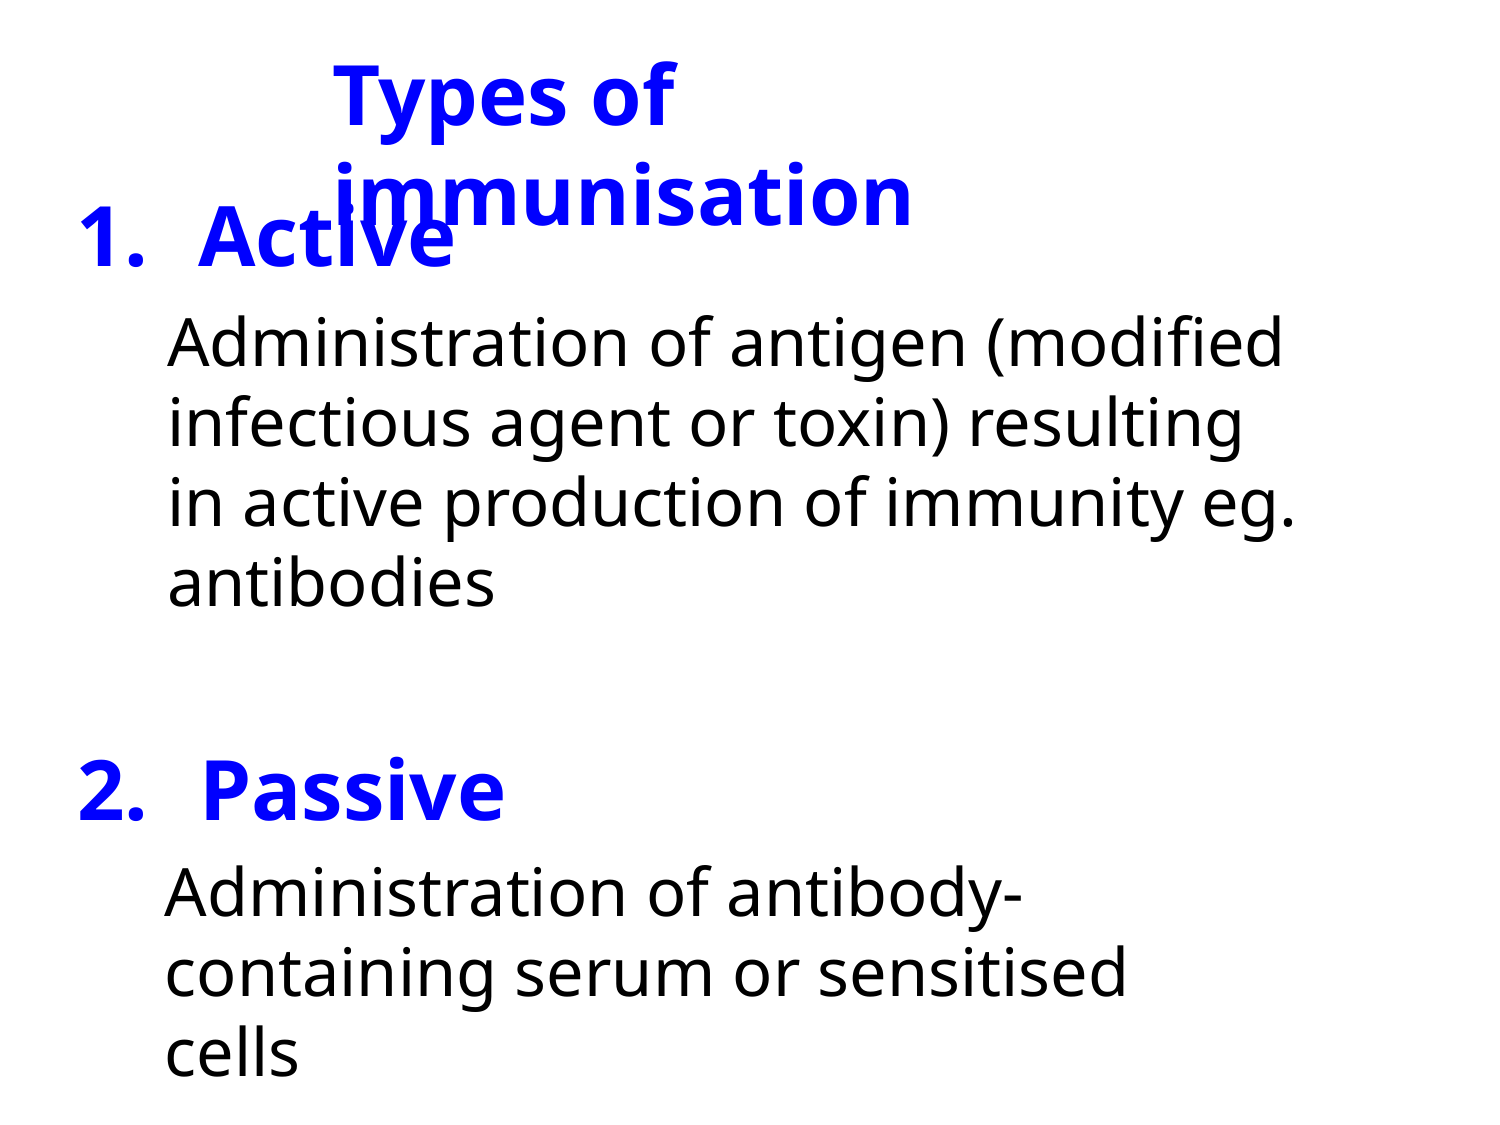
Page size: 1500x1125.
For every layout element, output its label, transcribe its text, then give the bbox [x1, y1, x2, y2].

text_box Types of immunisation [317, 35, 1197, 250]
text_box Active [61, 175, 472, 291]
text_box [87, 730, 1289, 1020]
text_box Administration of antigen (modified infectious agent or toxin) resulting in active production of immunity eg. antibodies [152, 292, 1336, 628]
